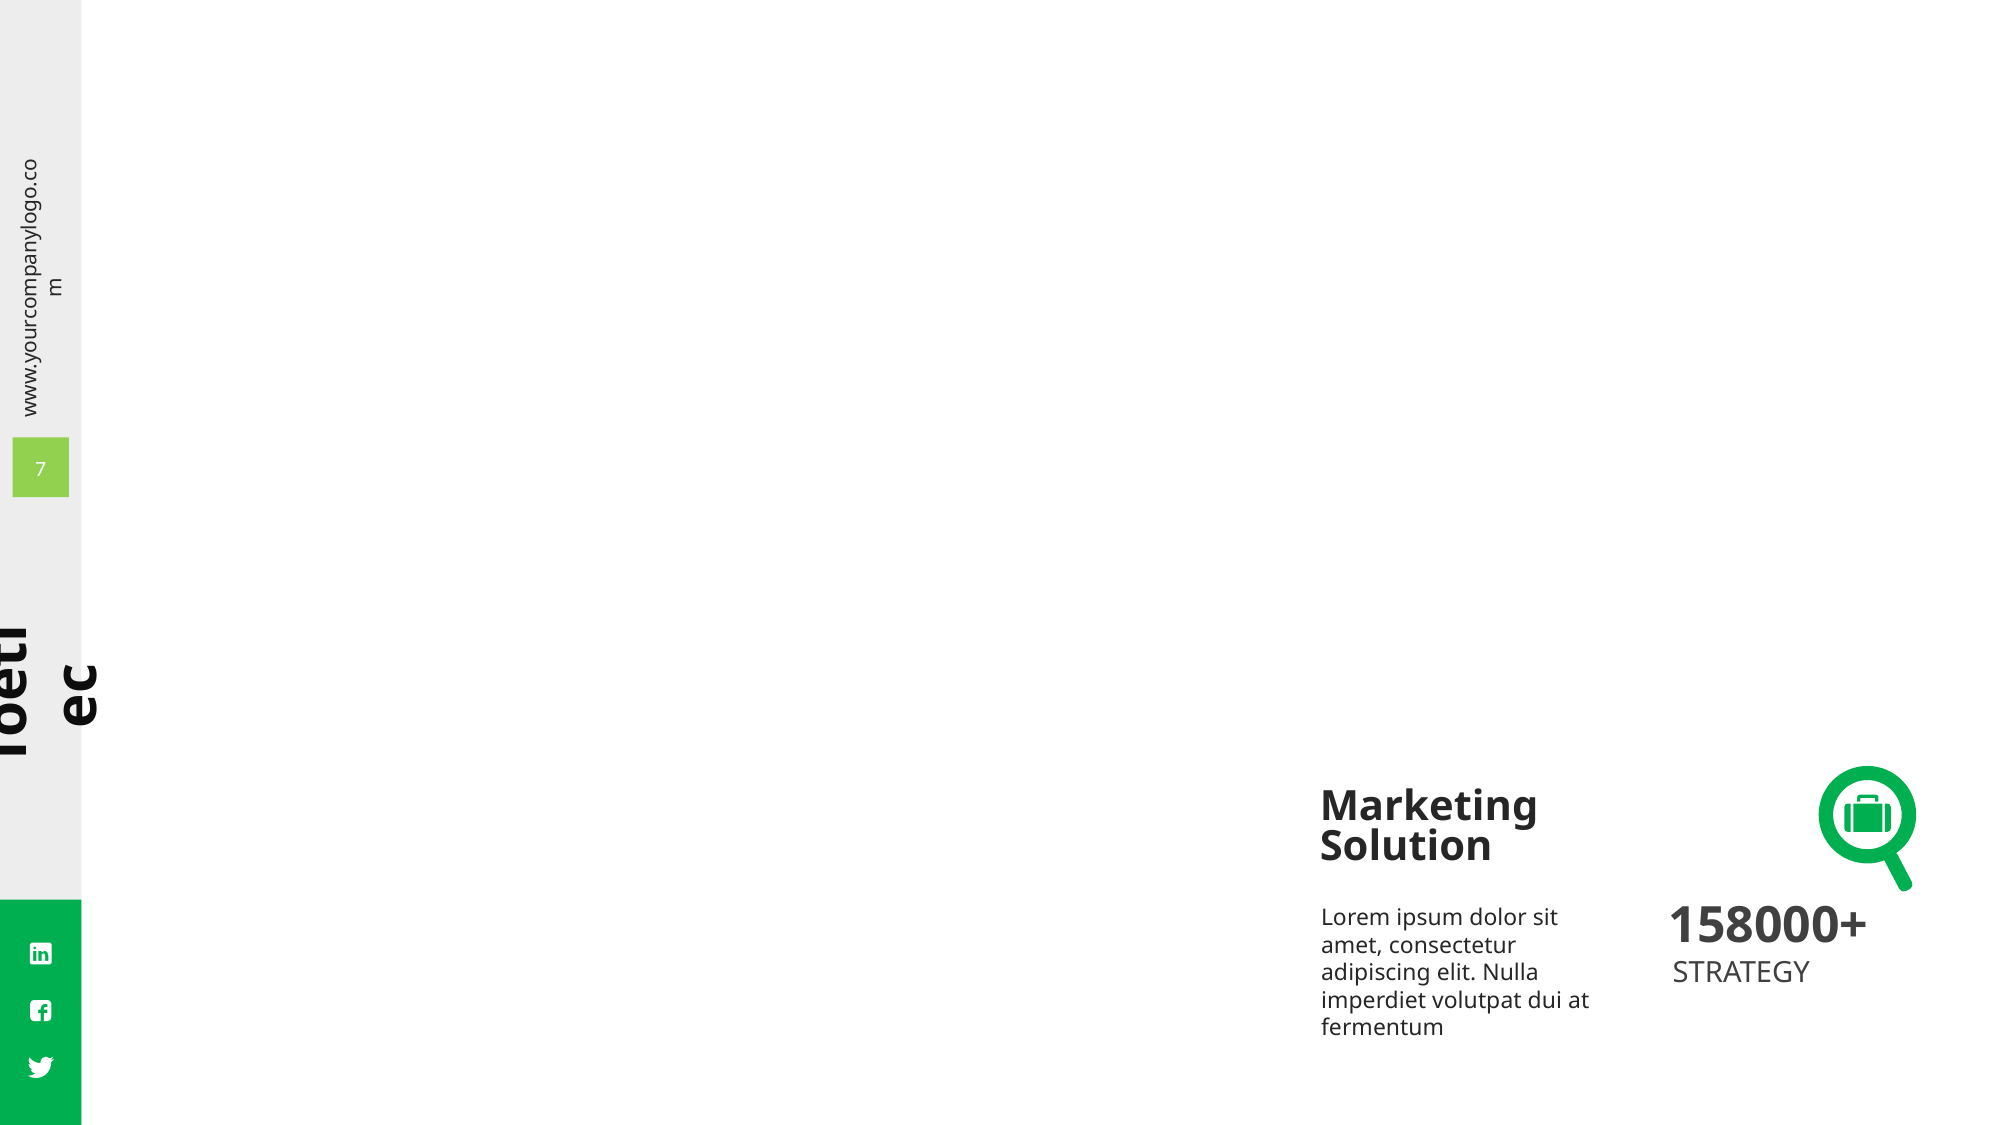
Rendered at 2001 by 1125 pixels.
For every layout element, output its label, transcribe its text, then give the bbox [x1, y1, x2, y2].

picture [81, 0, 2000, 1125]
slide_number 7 [12, 437, 69, 498]
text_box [1818, 765, 1917, 892]
